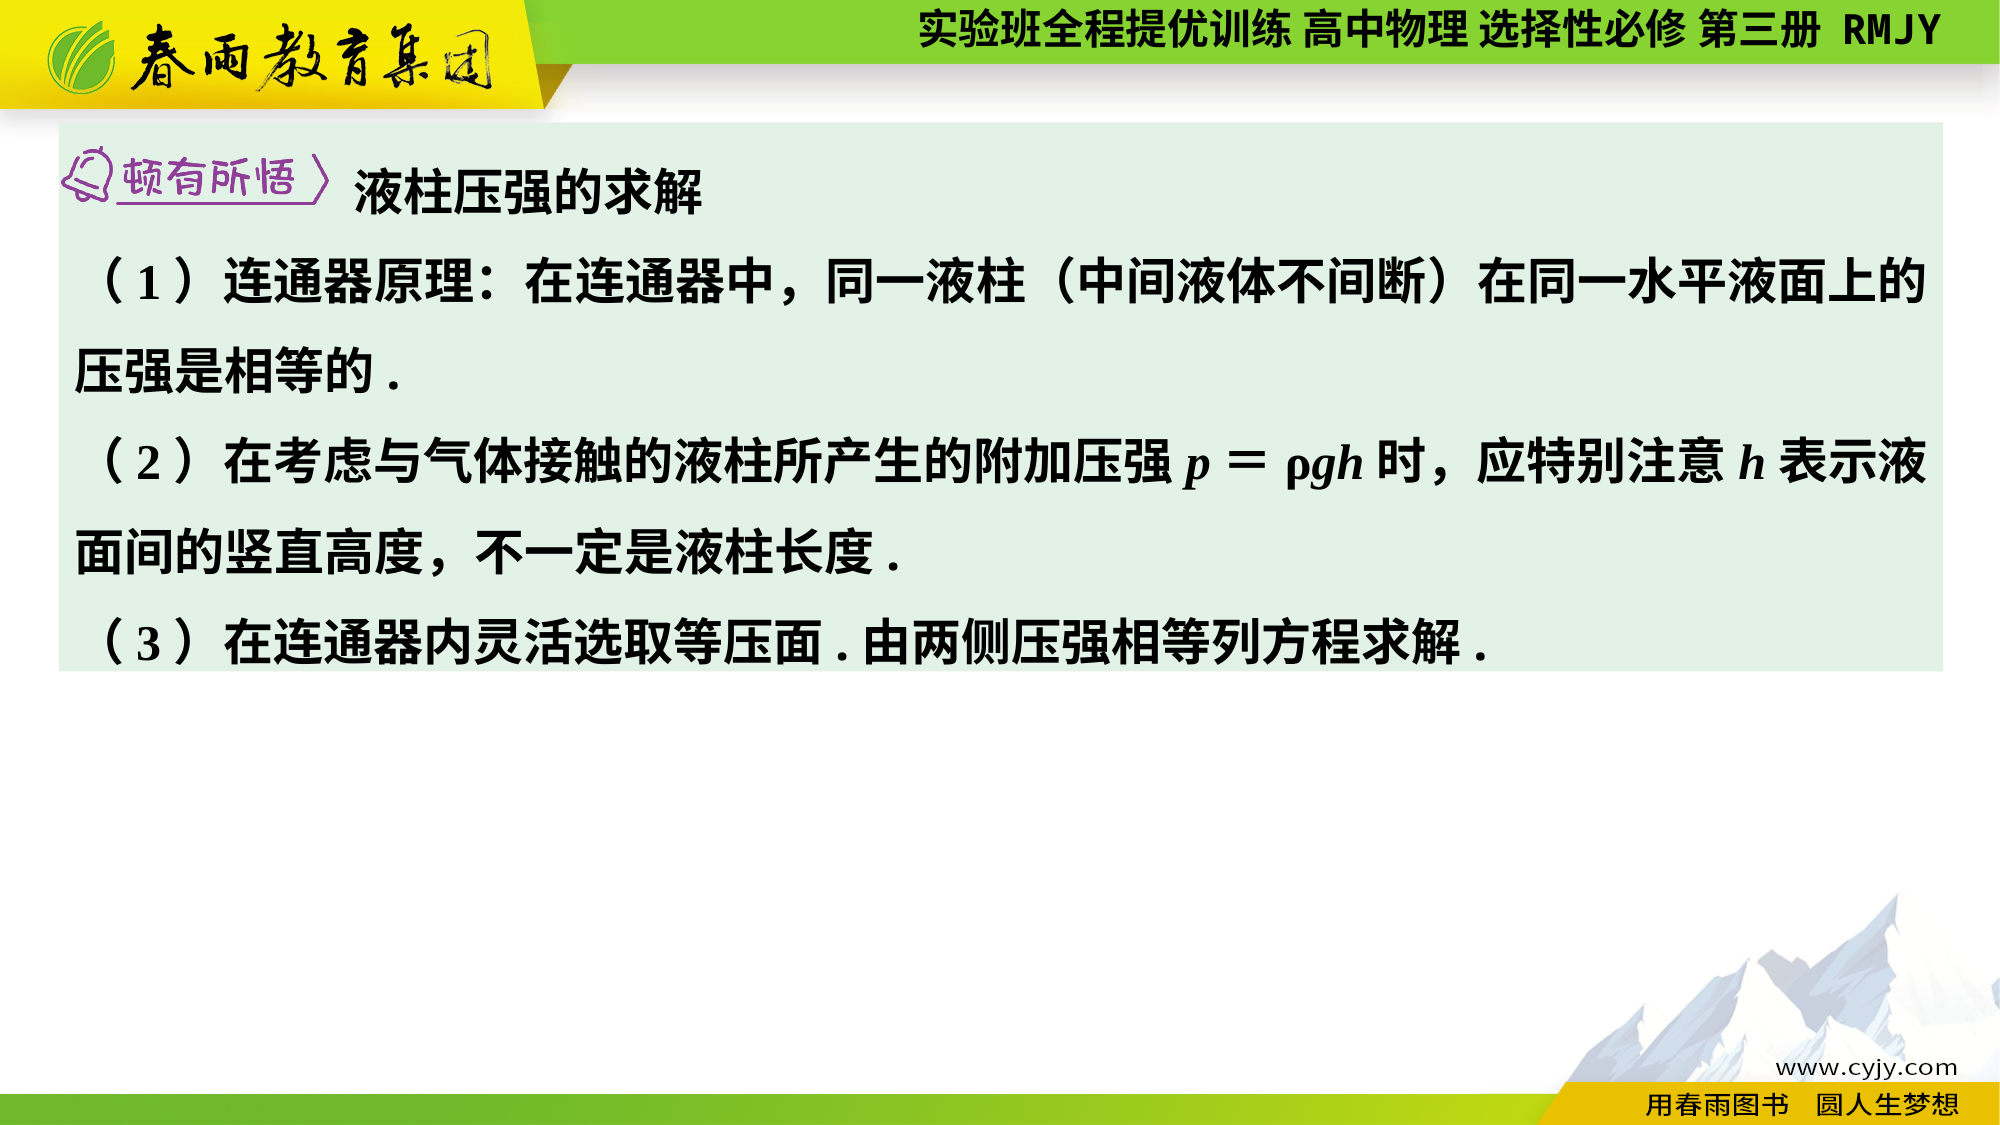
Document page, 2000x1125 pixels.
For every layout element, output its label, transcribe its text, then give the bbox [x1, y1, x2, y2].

picture [0, 0, 2000, 1125]
list 液柱压强的求解 （1）连通器原理：在连通器中，同一液柱（中间液体不间断）在同一水平液面上的压强是相等的. （2）在考虑与气体接触的液柱所产生的附加压强p＝ρgh时，应特别注意h表示液面间的竖直高度，不一定是液柱长度. （3）在连通器内灵活选取等压面.由两侧压强相等列方程求解. [59, 122, 1944, 672]
